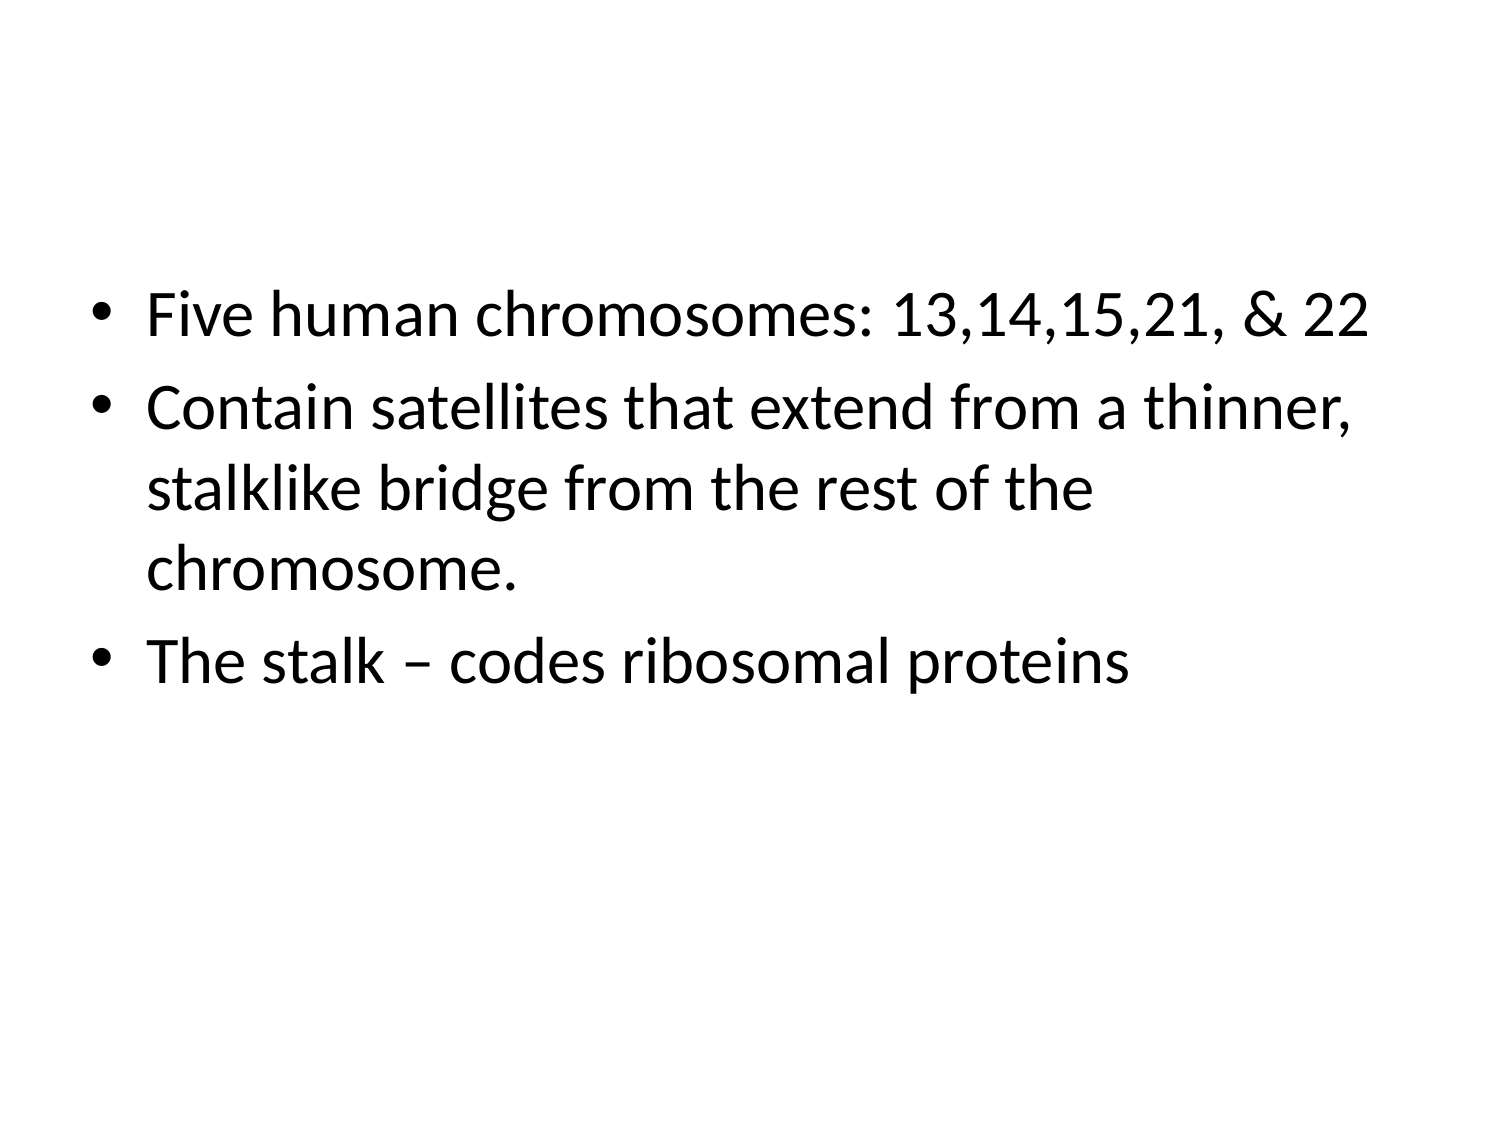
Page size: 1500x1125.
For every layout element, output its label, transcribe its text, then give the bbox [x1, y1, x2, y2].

list Five human chromosomes: 13,14,15,21, & 22 Contain satellites that extend from a thinner, stalklike bridge from the rest of the chromosome. The stalk – codes ribosomal proteins [75, 262, 1425, 1005]
